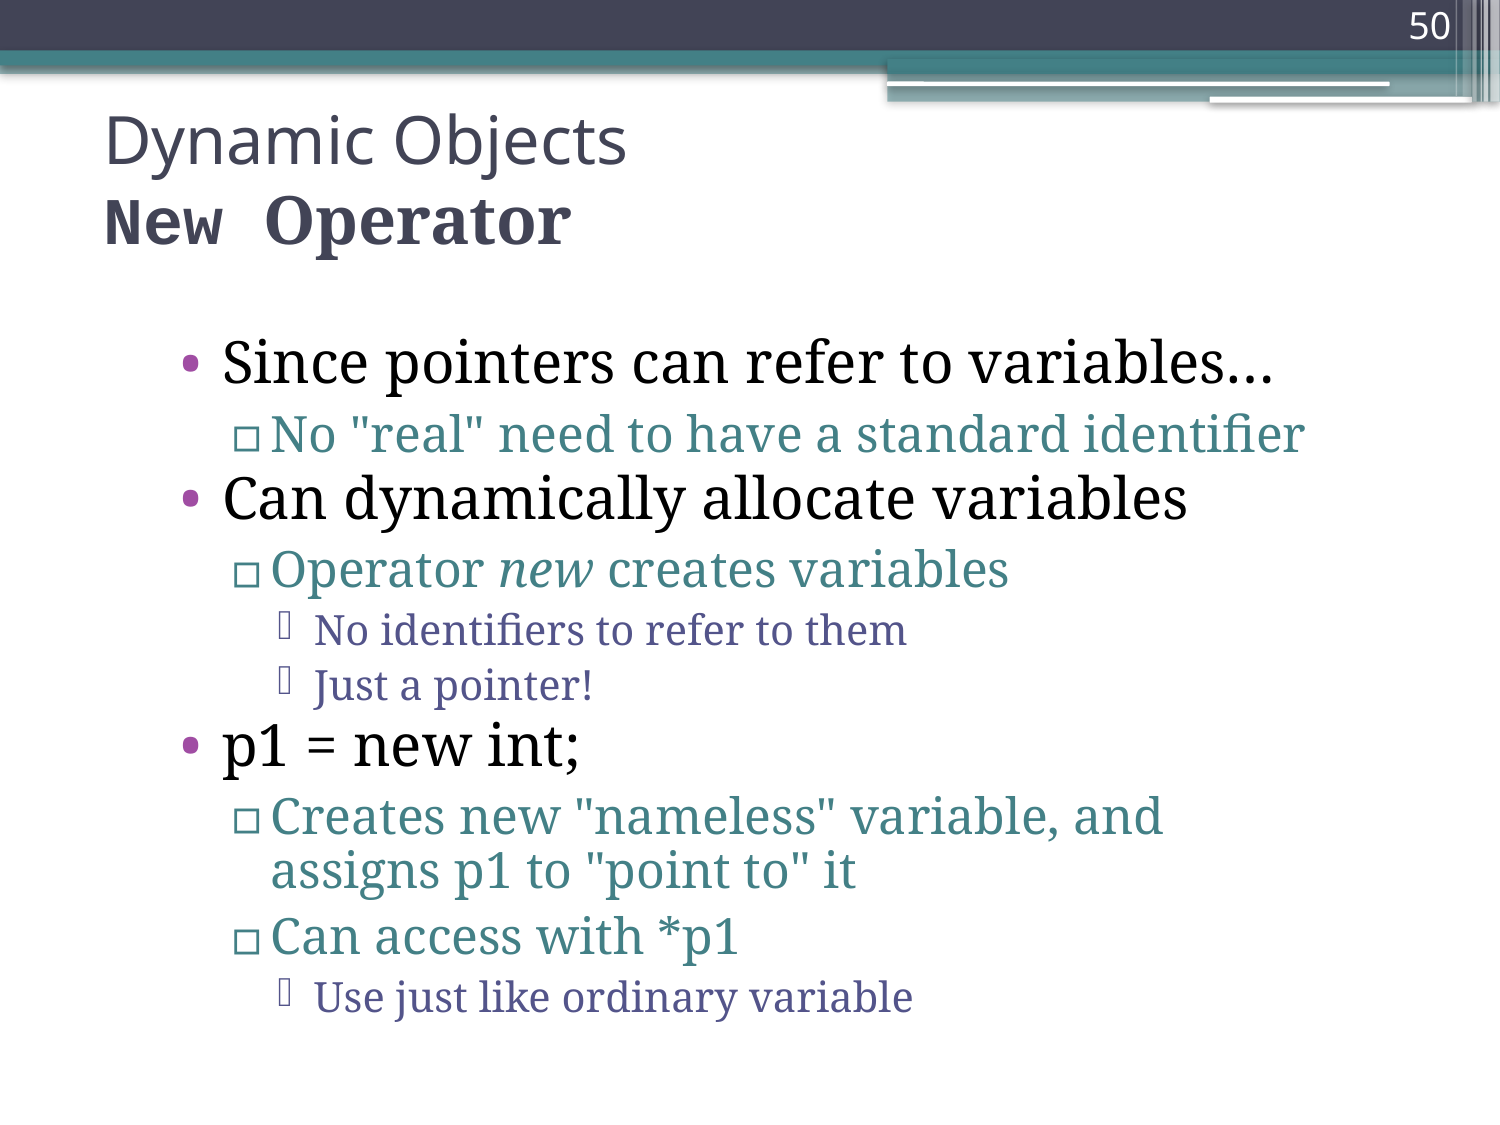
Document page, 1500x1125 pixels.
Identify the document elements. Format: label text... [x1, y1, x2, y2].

slide_number 50 [1341, 0, 1466, 61]
title Dynamic Objects New Operator [88, 90, 1439, 265]
list Since pointers can refer to variables… No "real" need to have a standard identifier Can dynamically allocate variables Operator new creates variables No identifiers to refer to them Just a pointer! p1 = new int; Creates new "nameless" variable, and assigns p1 to "point to" it Can access with *p1 Use just like ordinary variable [147, 326, 1430, 1080]
